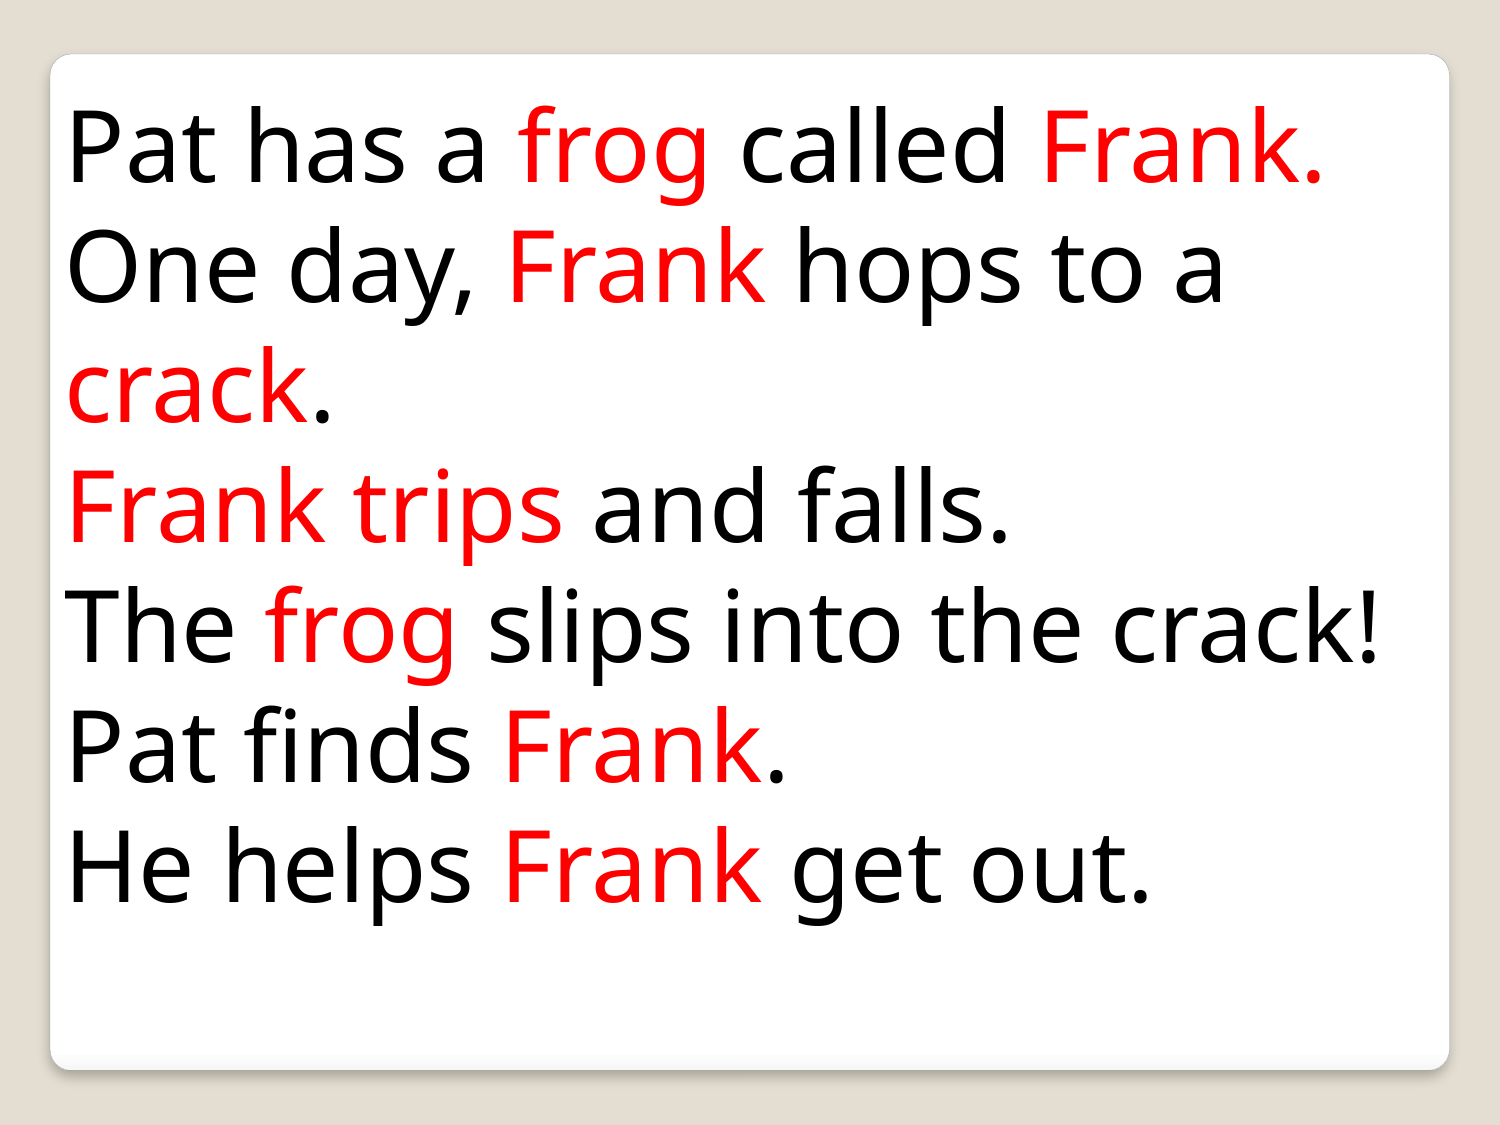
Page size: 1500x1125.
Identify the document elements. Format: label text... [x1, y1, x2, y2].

text_box Pat has a frog called Frank. One day, Frank hops to a crack. Frank trips and falls. The frog slips into the crack! Pat finds Frank. He helps Frank get out. [50, 75, 1438, 930]
